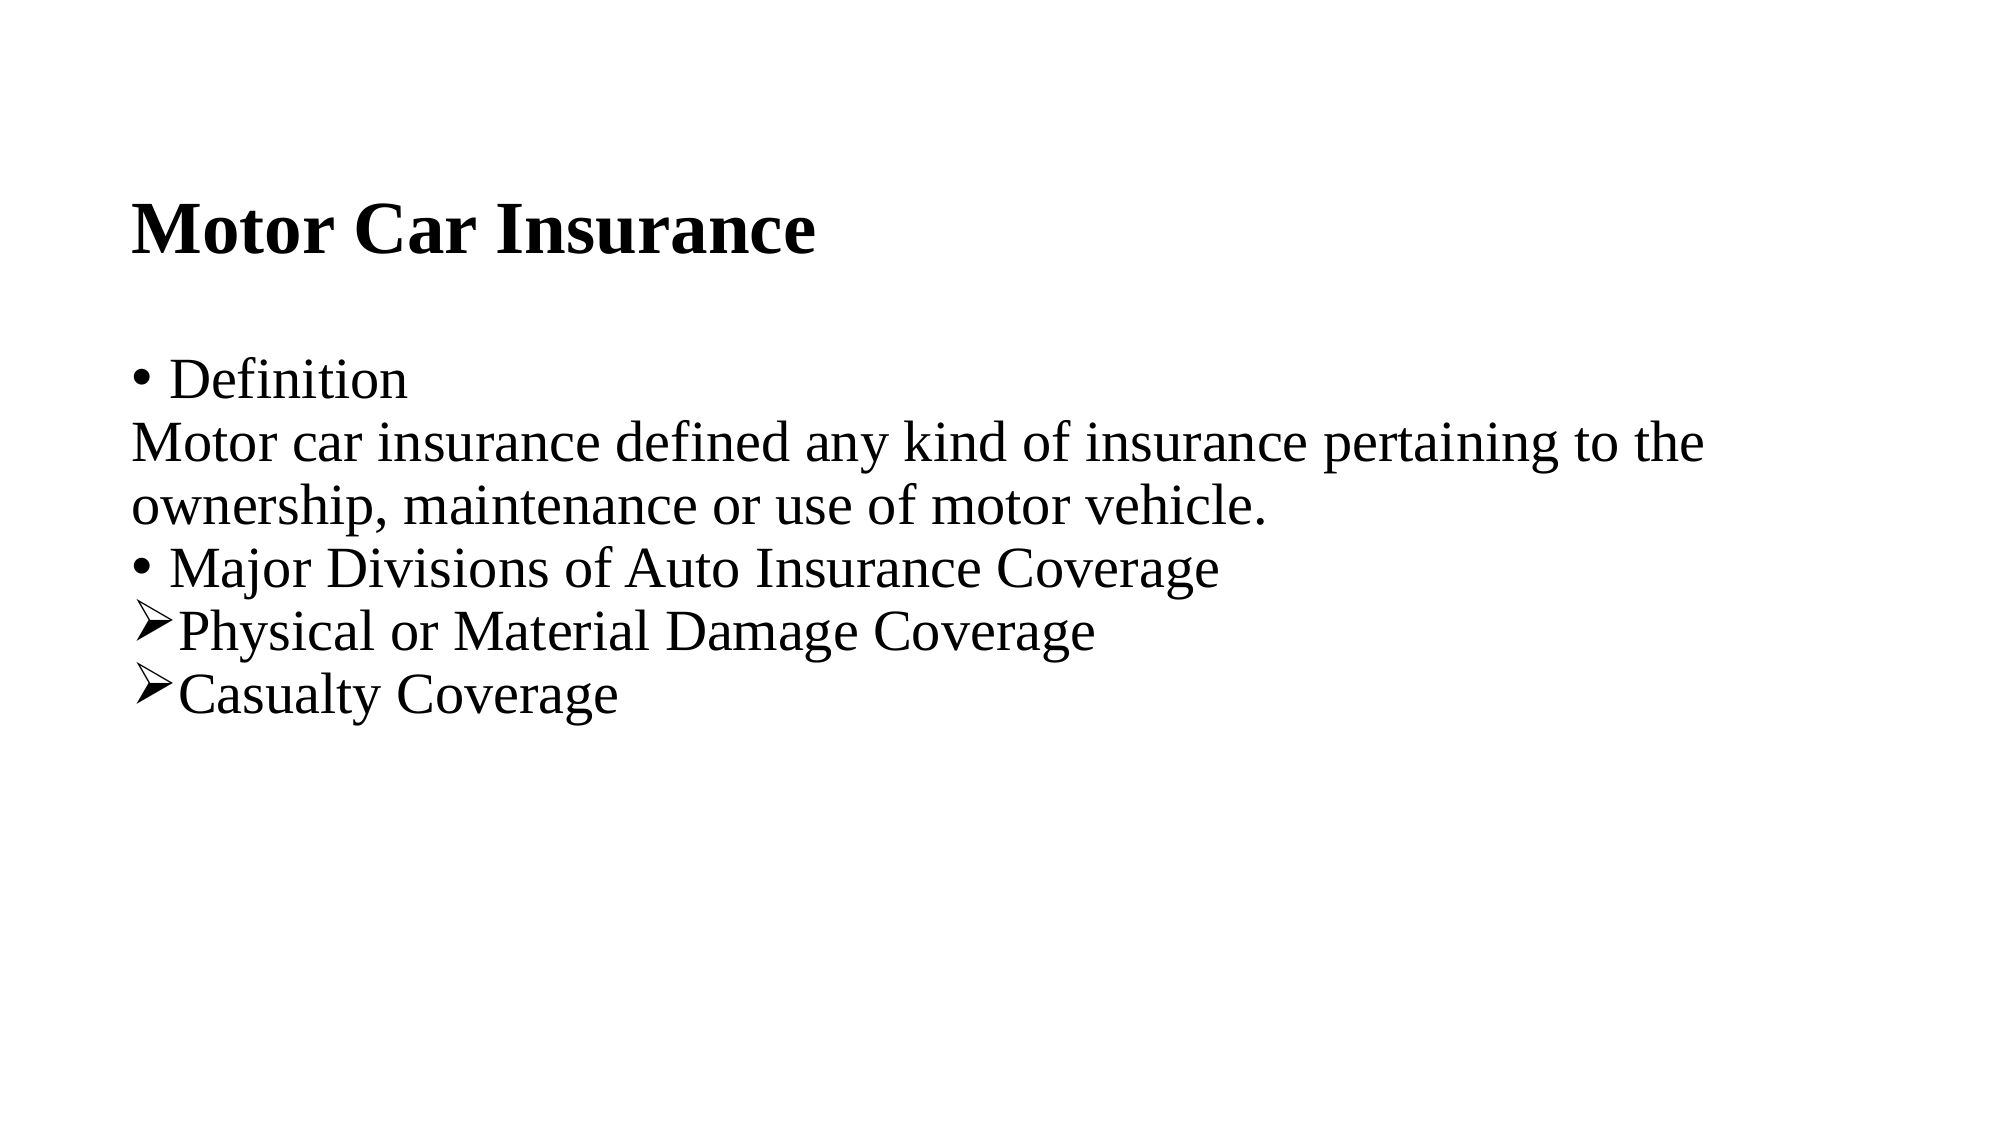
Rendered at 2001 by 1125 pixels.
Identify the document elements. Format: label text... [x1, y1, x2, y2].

list Definition Motor car insurance defined any kind of insurance pertaining to the ownership, maintenance or use of motor vehicle. Major Divisions of Auto Insurance Coverage Physical or Material Damage Coverage Casualty Coverage [116, 340, 1917, 984]
title Motor Car Insurance [116, 164, 1917, 295]
